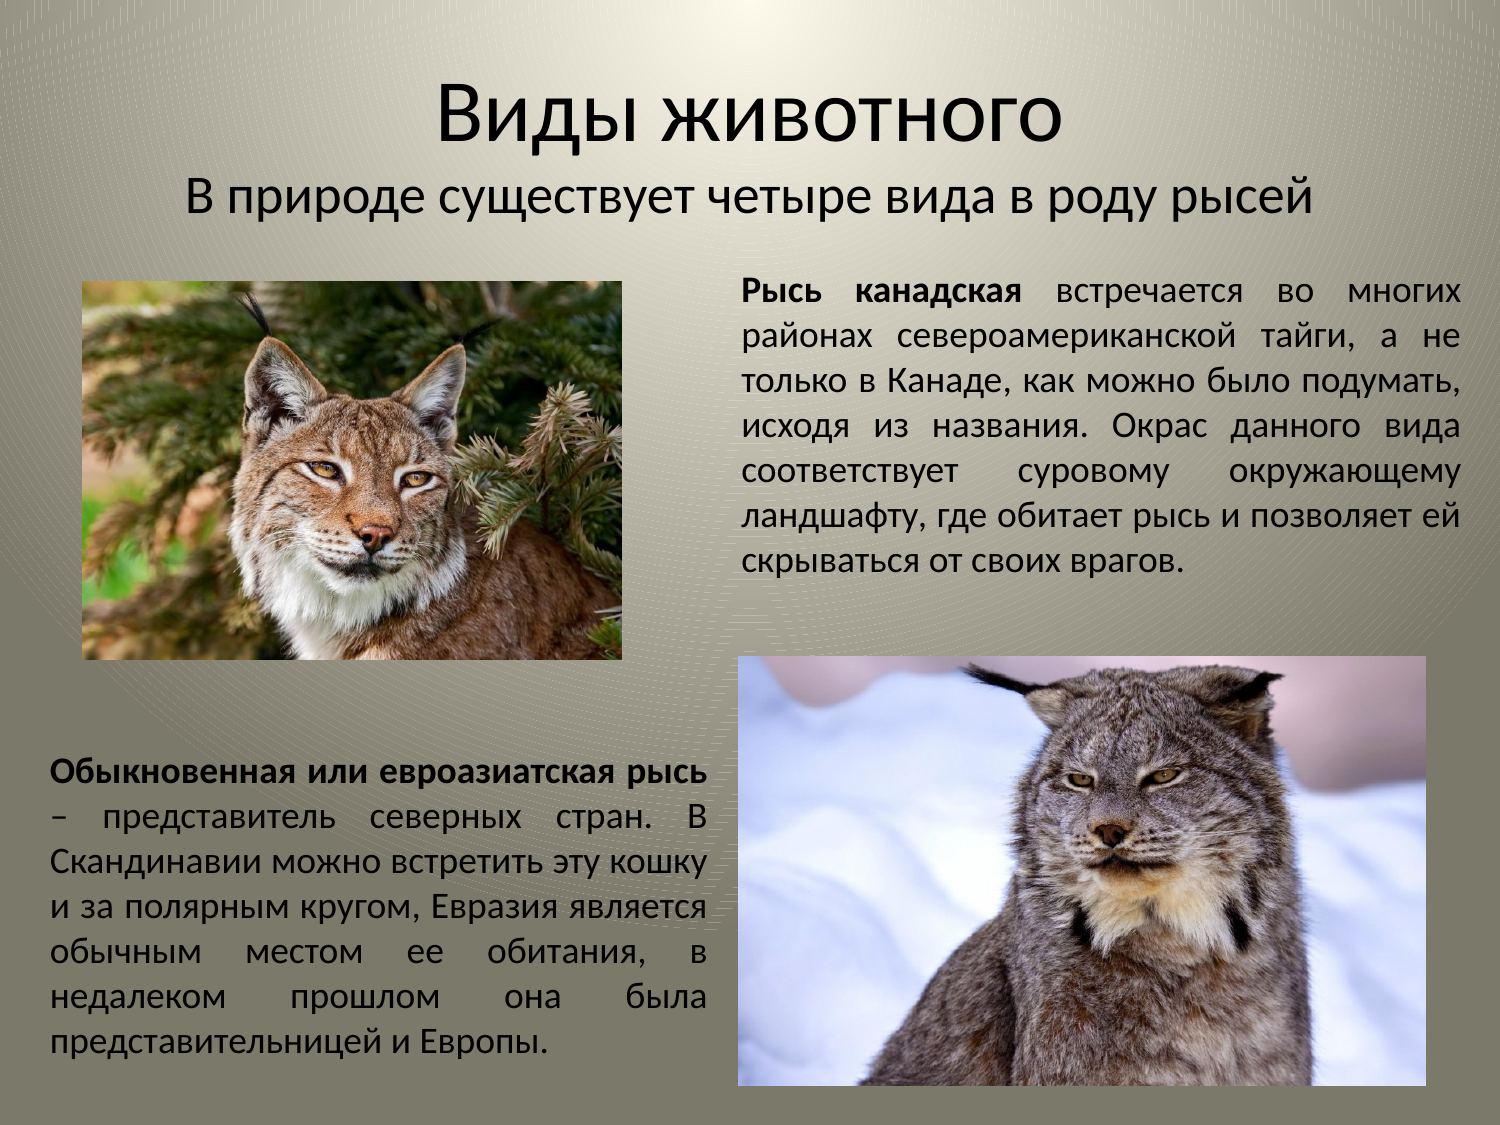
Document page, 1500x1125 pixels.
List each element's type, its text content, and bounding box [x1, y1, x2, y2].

text_box Рысь канадская встречается во многих районах североамериканской тайги, а не только в Канаде, как можно было подумать, исходя из названия. Окрас данного вида соответствует суровому окружающему ландшафту, где обитает рысь и позволяет ей скрываться от своих врагов. [726, 257, 1477, 588]
title Виды животного В природе существует четыре вида в роду рысей [75, 45, 1425, 233]
picture [737, 656, 1426, 1086]
text_box Обыкновенная или евроазиатская рысь – представитель северных стран. В Скандинавии можно встретить эту кошку и за полярным кругом, Евразия является обычным местом ее обитания, в недалеком прошлом она была представительницей и Европы. [35, 738, 723, 1068]
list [81, 280, 622, 661]
